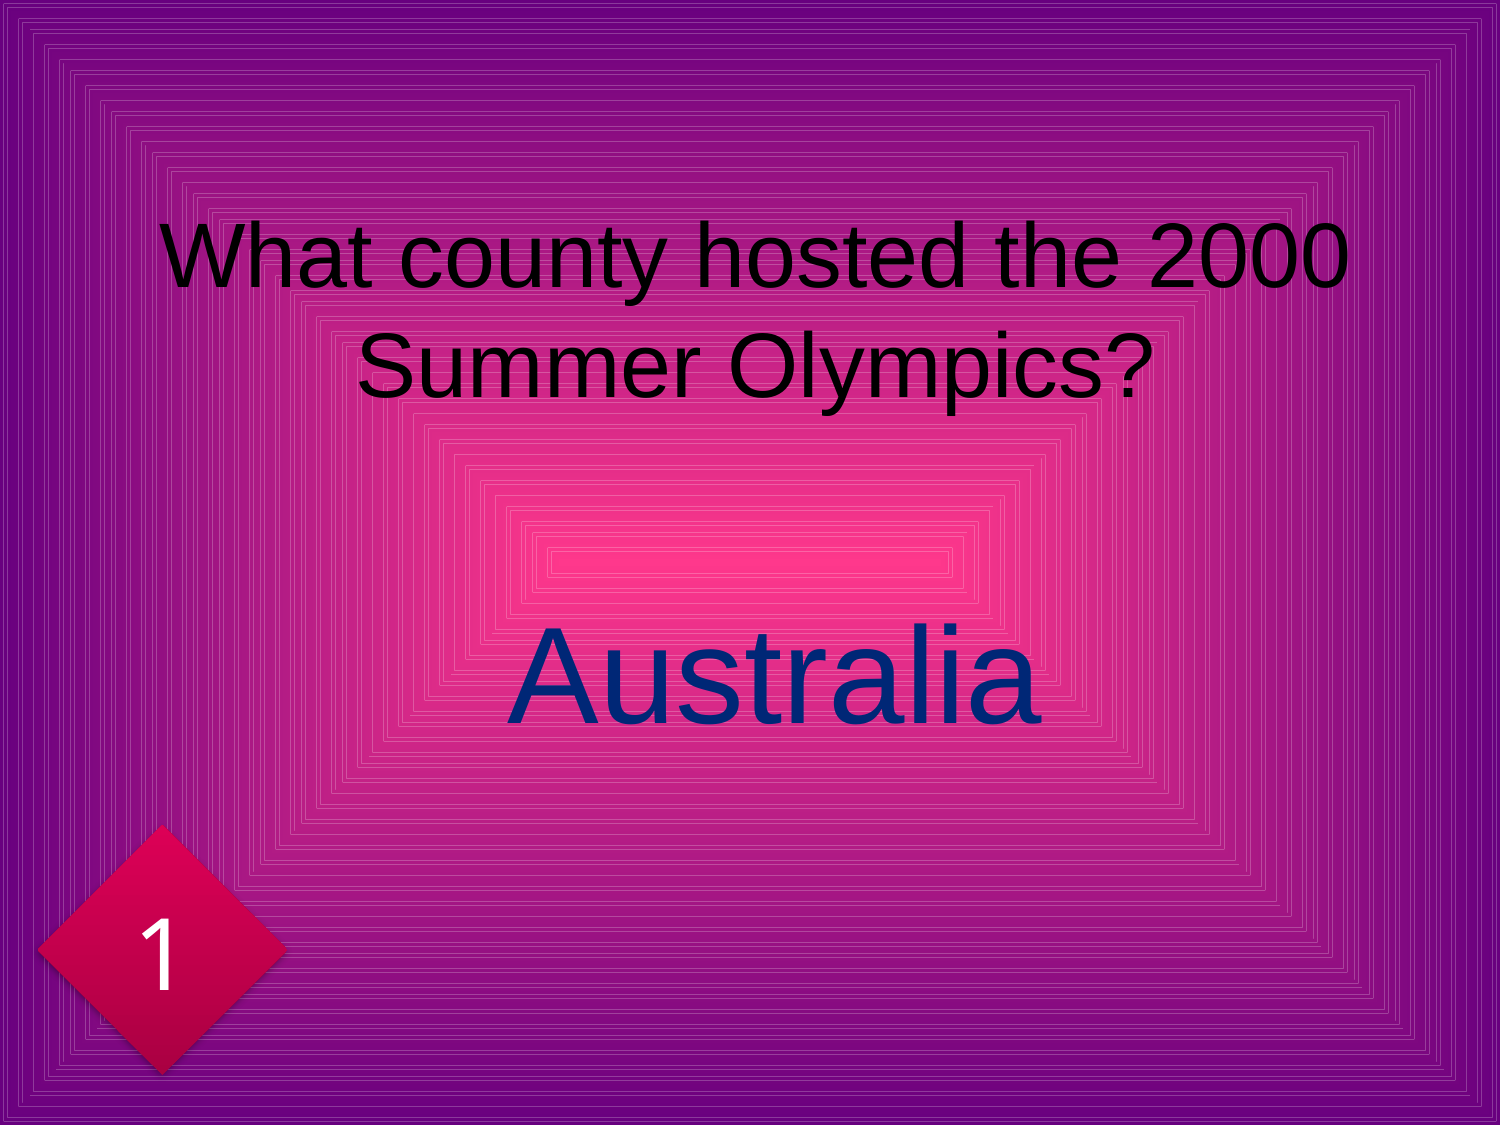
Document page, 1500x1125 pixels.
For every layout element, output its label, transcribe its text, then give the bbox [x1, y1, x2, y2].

text_box 1 [37, 838, 288, 1075]
text_box Australia [112, 500, 1400, 838]
title What county hosted the 2000 Summer Olympics? [112, 137, 1401, 476]
